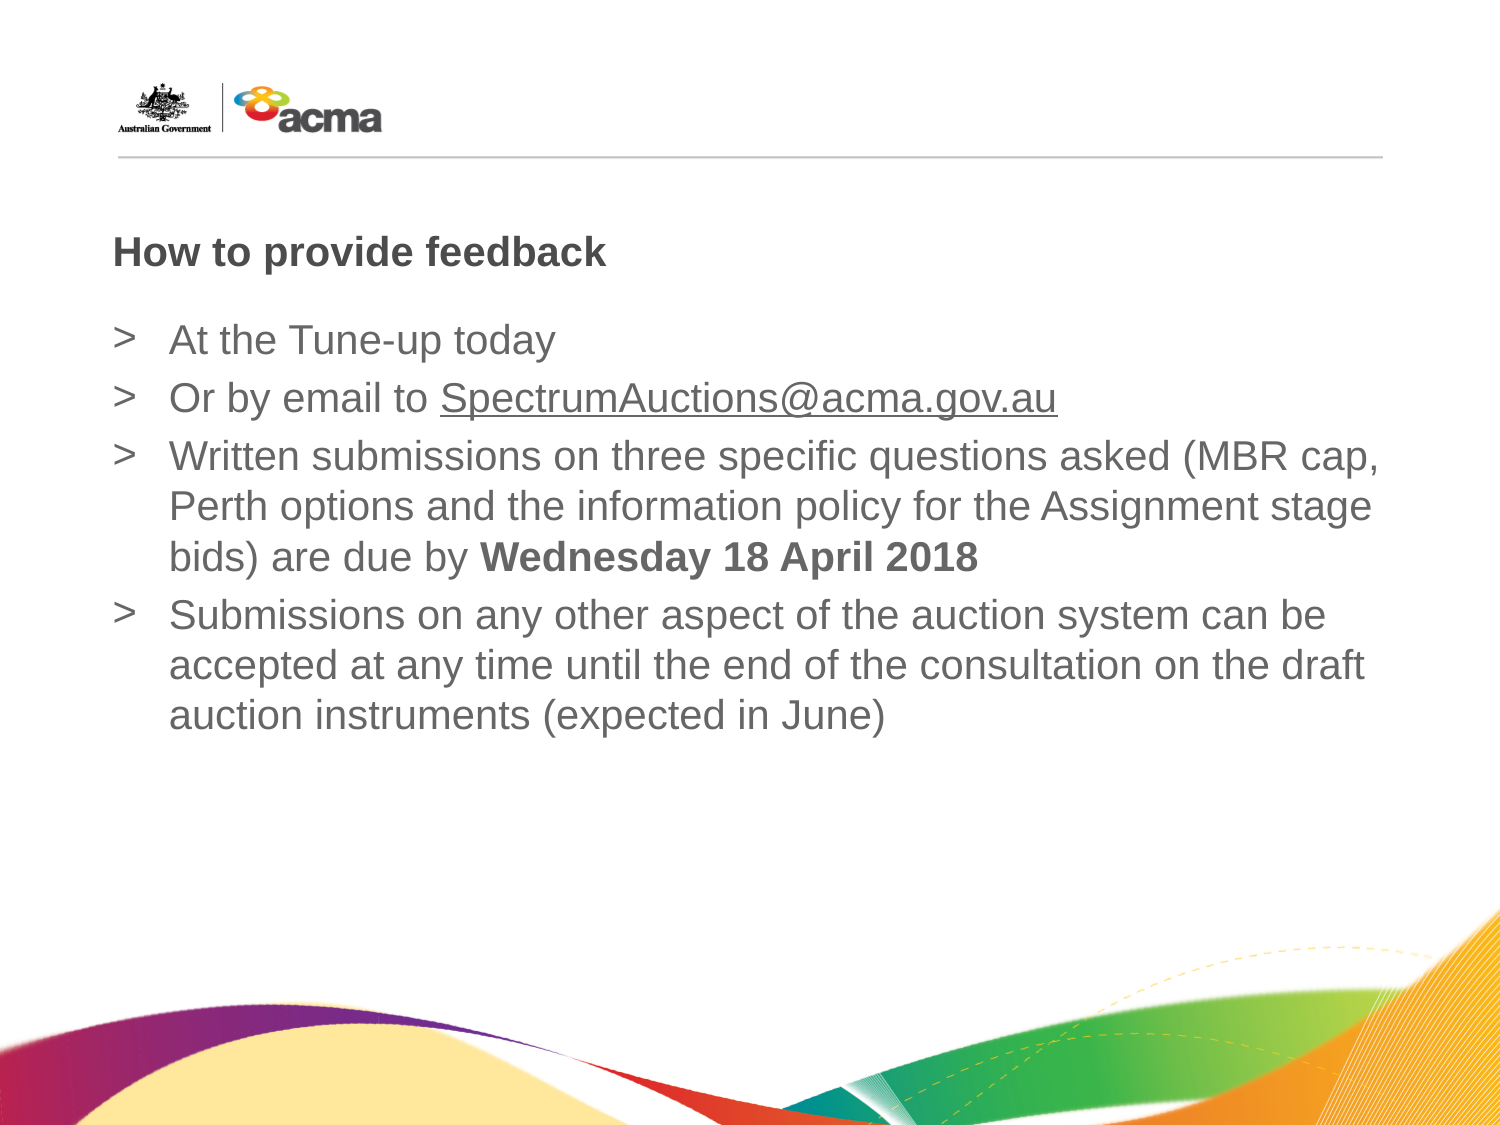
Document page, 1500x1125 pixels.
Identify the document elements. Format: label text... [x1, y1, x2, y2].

title How to provide feedback [112, 224, 1388, 300]
picture [0, 0, 1500, 1125]
list At the Tune-up today Or by email to SpectrumAuctions@acma.gov.au Written submissions on three specific questions asked (MBR cap, Perth options and the information policy for the Assignment stage bids) are due by Wednesday 18 April 2018 Submissions on any other aspect of the auction system can be accepted at any time until the end of the consultation on the draft auction instruments (expected in June) [112, 312, 1388, 913]
